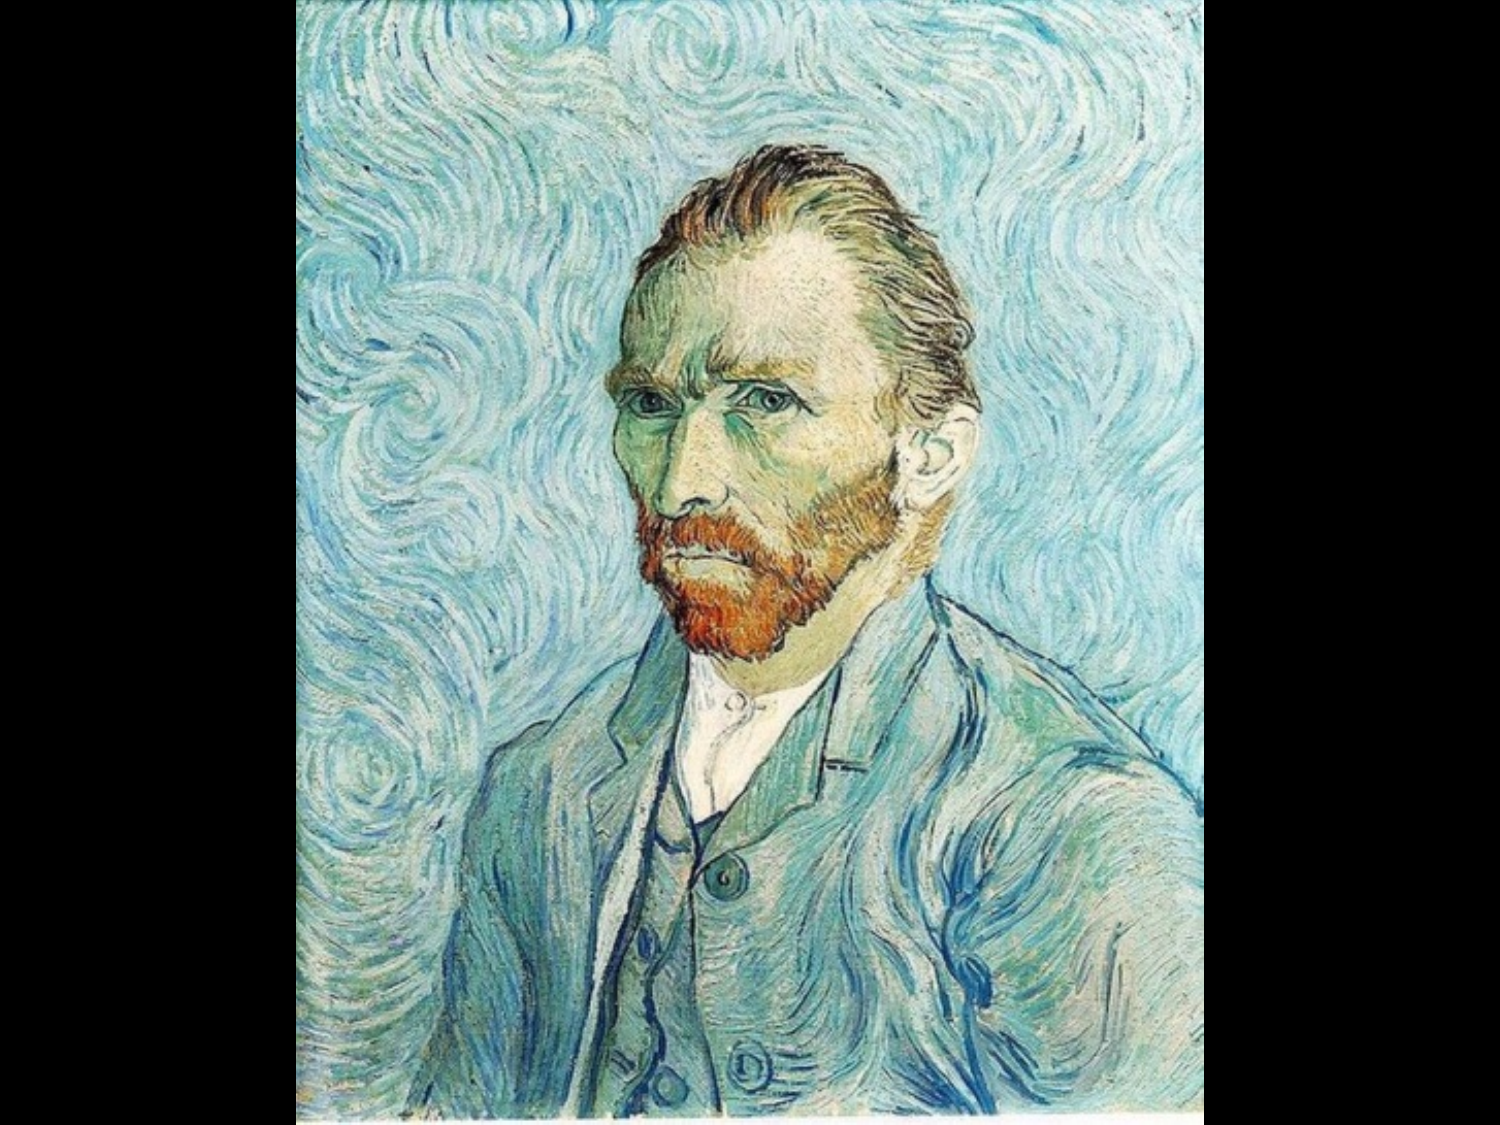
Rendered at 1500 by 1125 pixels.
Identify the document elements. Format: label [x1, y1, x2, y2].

picture [296, 0, 1204, 1125]
